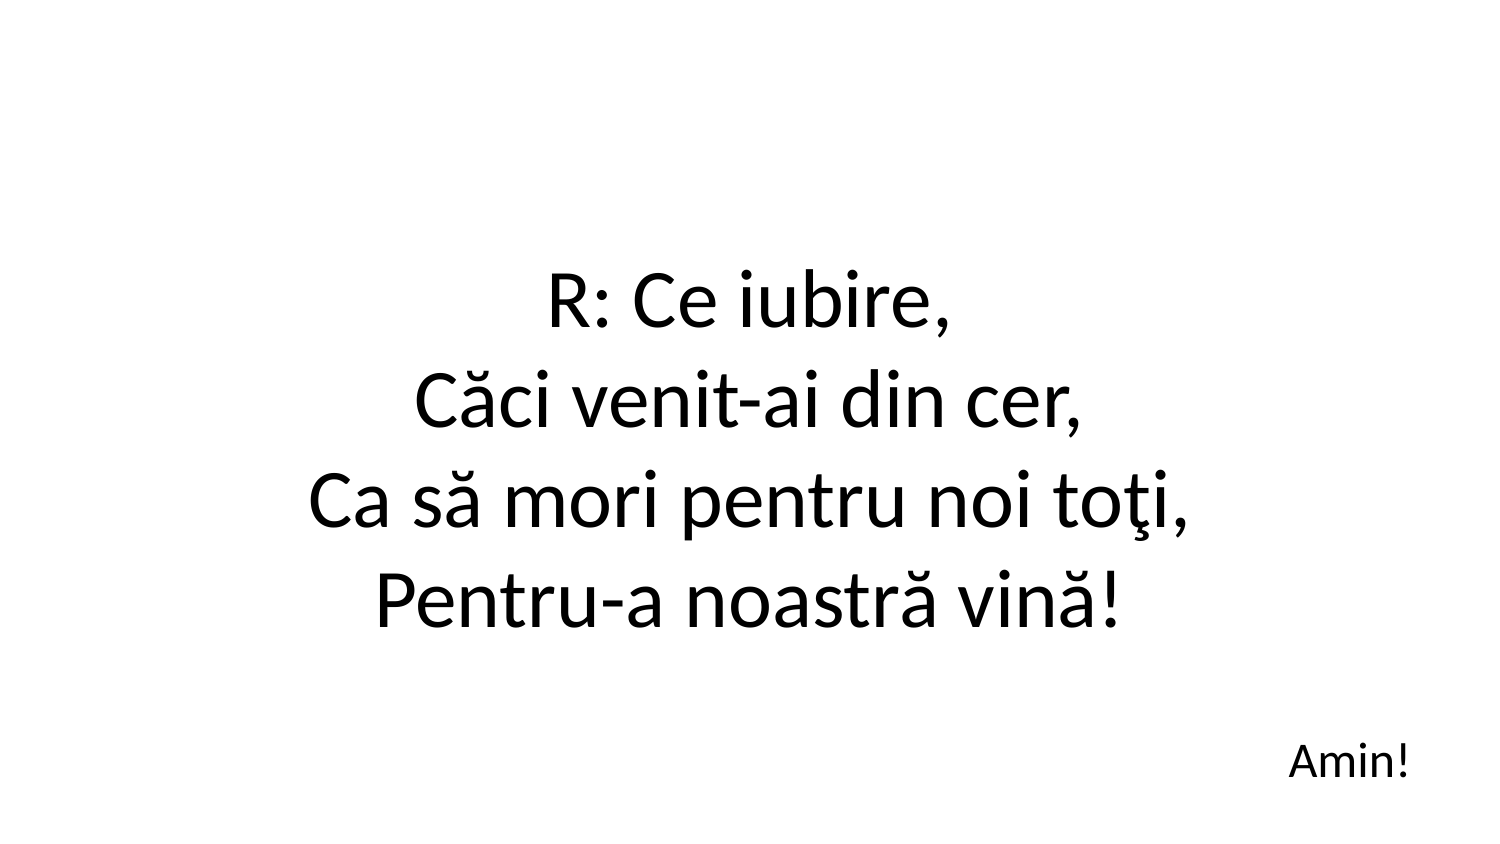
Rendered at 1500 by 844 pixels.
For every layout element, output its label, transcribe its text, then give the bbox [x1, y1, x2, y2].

text_box R: Ce iubire, Căci venit-ai din cer, Ca să mori pentru noi toţi, Pentru-a noastră vină! [293, 192, 1207, 652]
text_box Amin! [1273, 674, 1427, 795]
